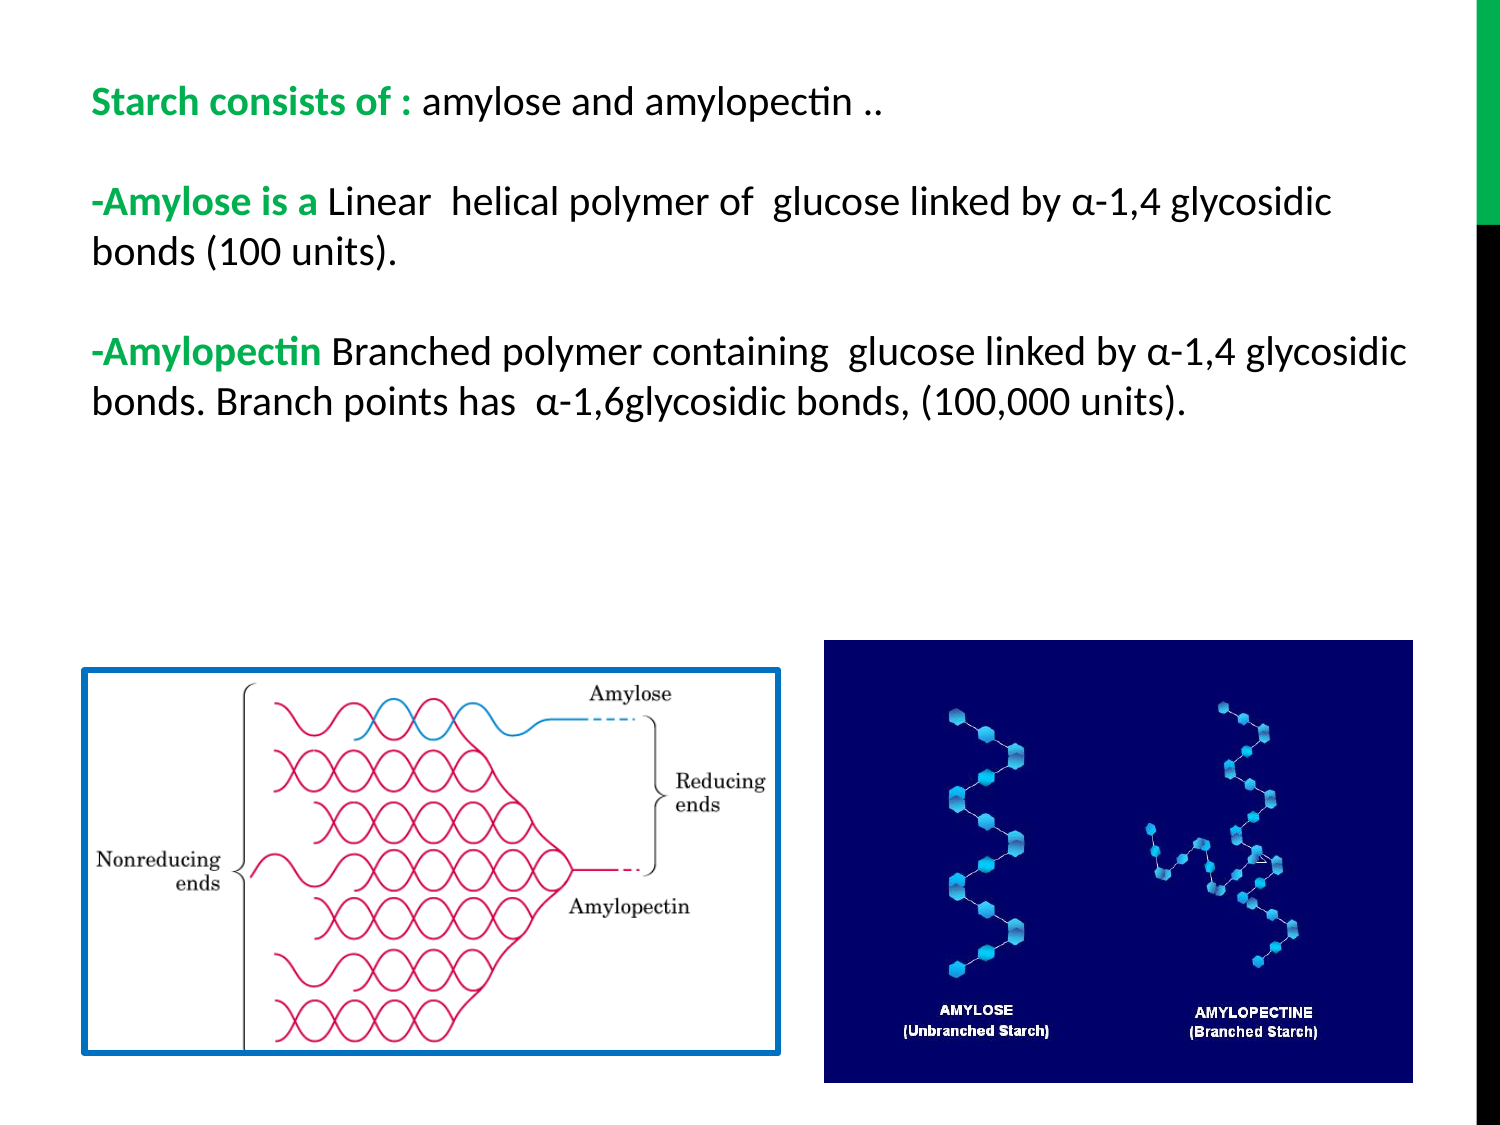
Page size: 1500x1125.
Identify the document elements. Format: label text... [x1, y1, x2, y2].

picture [823, 640, 1413, 1083]
text_box Starch consists of : amylose and amylopectin .. -Amylose is a Linear helical polymer of glucose linked by α-1,4 glycosidic bonds (100 units). -Amylopectin Branched polymer containing glucose linked by α-1,4 glycosidic bonds. Branch points has α-1,6glycosidic bonds, (100,000 units). [76, 66, 1447, 482]
picture [86, 672, 776, 1051]
